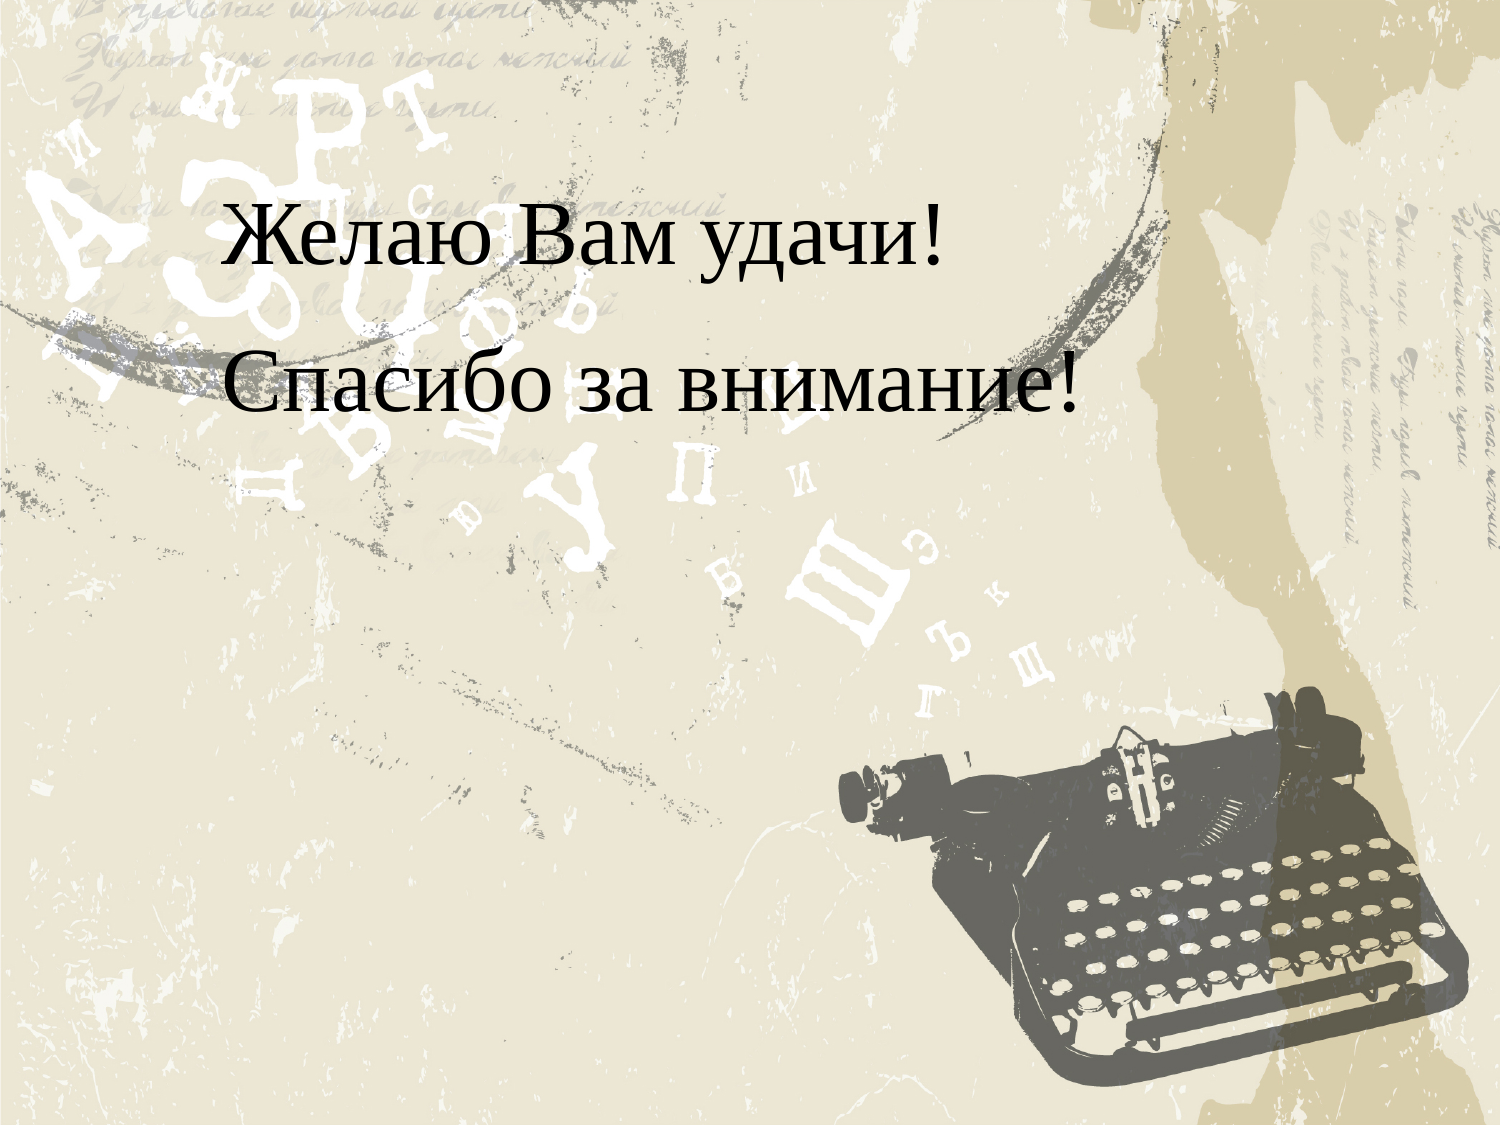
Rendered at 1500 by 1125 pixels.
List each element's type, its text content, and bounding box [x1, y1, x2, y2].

text_box Желаю Вам удачи! Спасибо за внимание! [206, 149, 1125, 438]
picture [0, 0, 1500, 1125]
